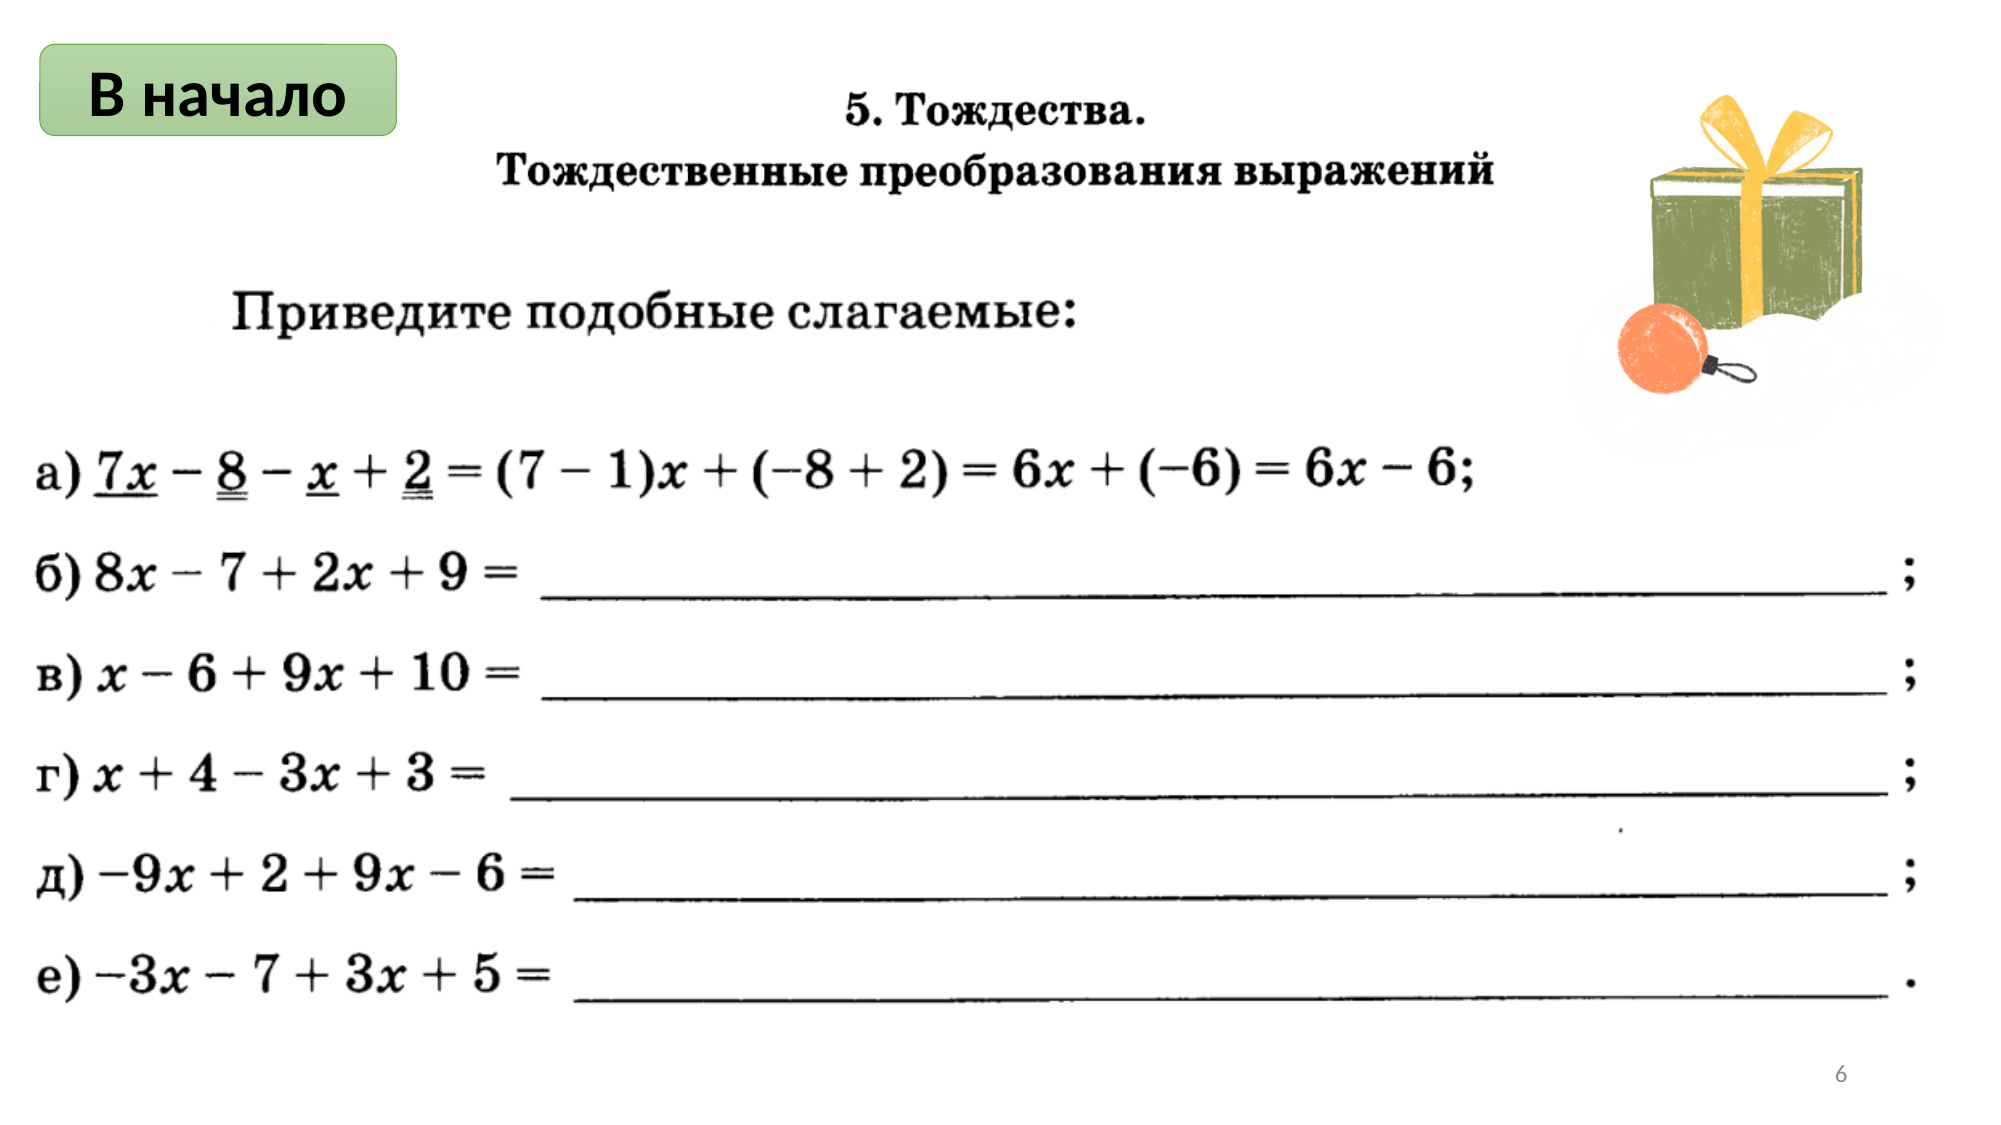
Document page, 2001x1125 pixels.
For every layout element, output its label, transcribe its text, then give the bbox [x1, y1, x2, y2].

text_box В начало [39, 43, 397, 137]
slide_number 6 [1412, 1042, 1863, 1103]
picture [467, 55, 1532, 204]
picture [0, 94, 1943, 1031]
